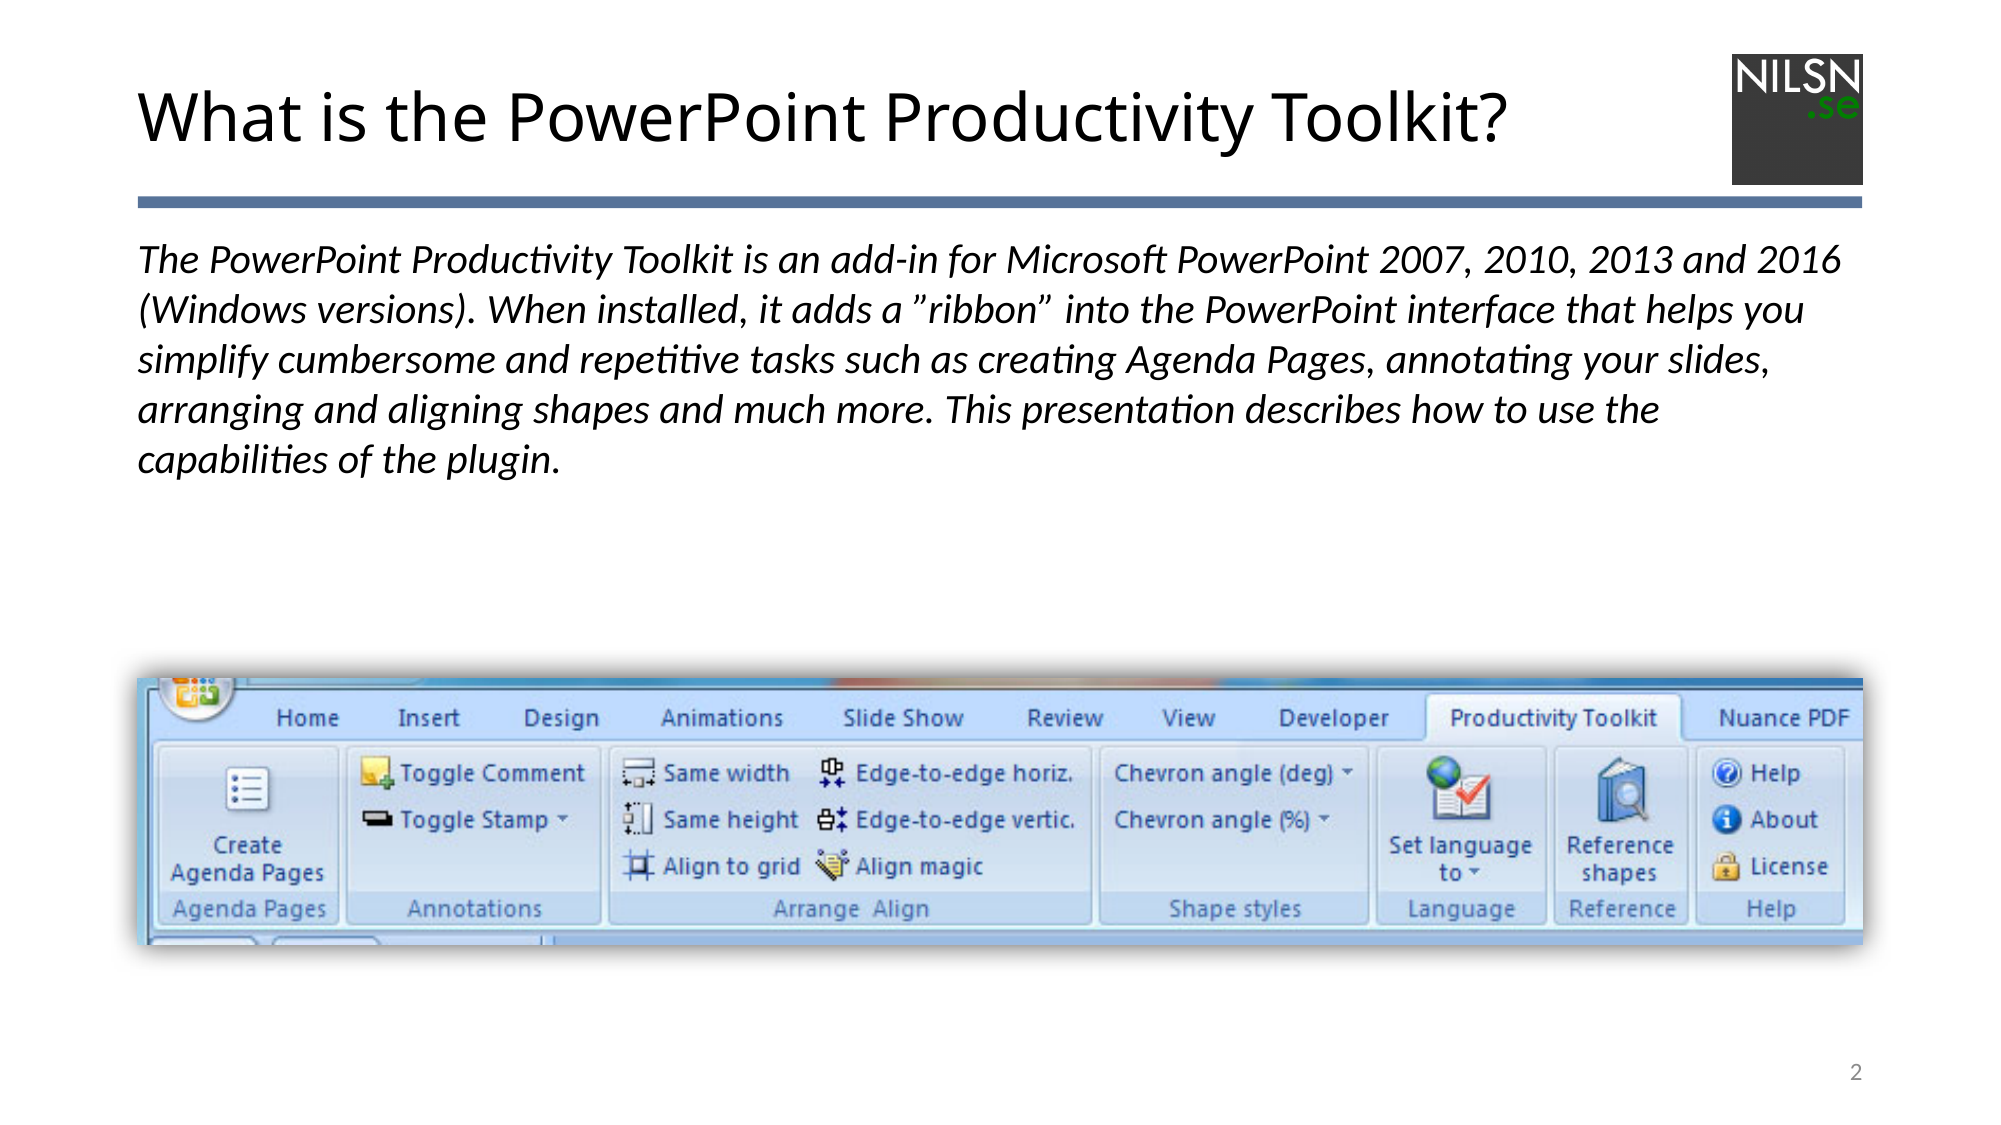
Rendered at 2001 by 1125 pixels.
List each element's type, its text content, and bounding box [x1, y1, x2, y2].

slide_number 2 [1412, 1046, 1863, 1094]
title What is the PowerPoint Productivity Toolkit? [137, 54, 1697, 185]
picture [1732, 54, 1863, 185]
list The PowerPoint Productivity Toolkit is an add-in for Microsoft PowerPoint 2007, 2010, 2013 and 2016 (Windows versions). When installed, it adds a ”ribbon” into the PowerPoint interface that helps you simplify cumbersome and repetitive tasks such as creating Agenda Pages, annotating your slides, arranging and aligning shapes and much more. This presentation describes how to use the capabilities of the plugin. [137, 231, 1863, 622]
picture [137, 678, 1863, 945]
